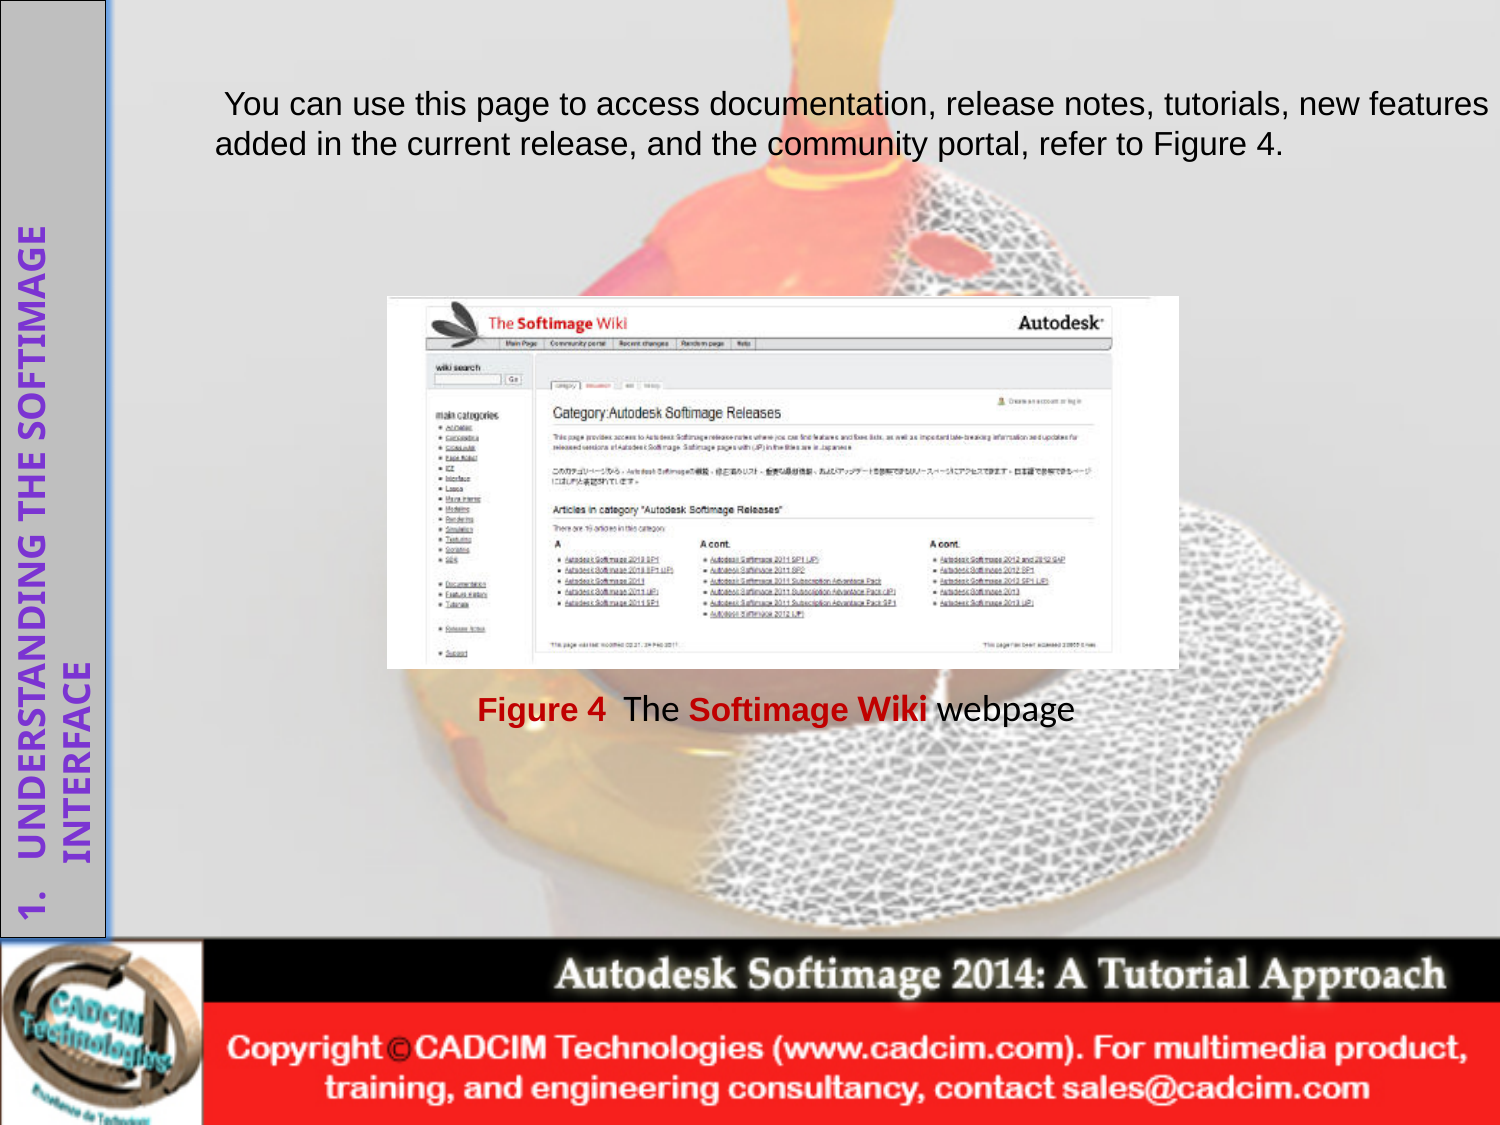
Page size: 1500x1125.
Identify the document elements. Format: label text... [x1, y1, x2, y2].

text_box Figure 4 The Softimage Wiki webpage [462, 677, 1113, 737]
text_box You can use this page to access documentation, release notes, tutorials, new features added in the current release, and the community portal, refer to Figure 4. [200, 74, 1500, 170]
picture [0, 0, 1500, 1125]
